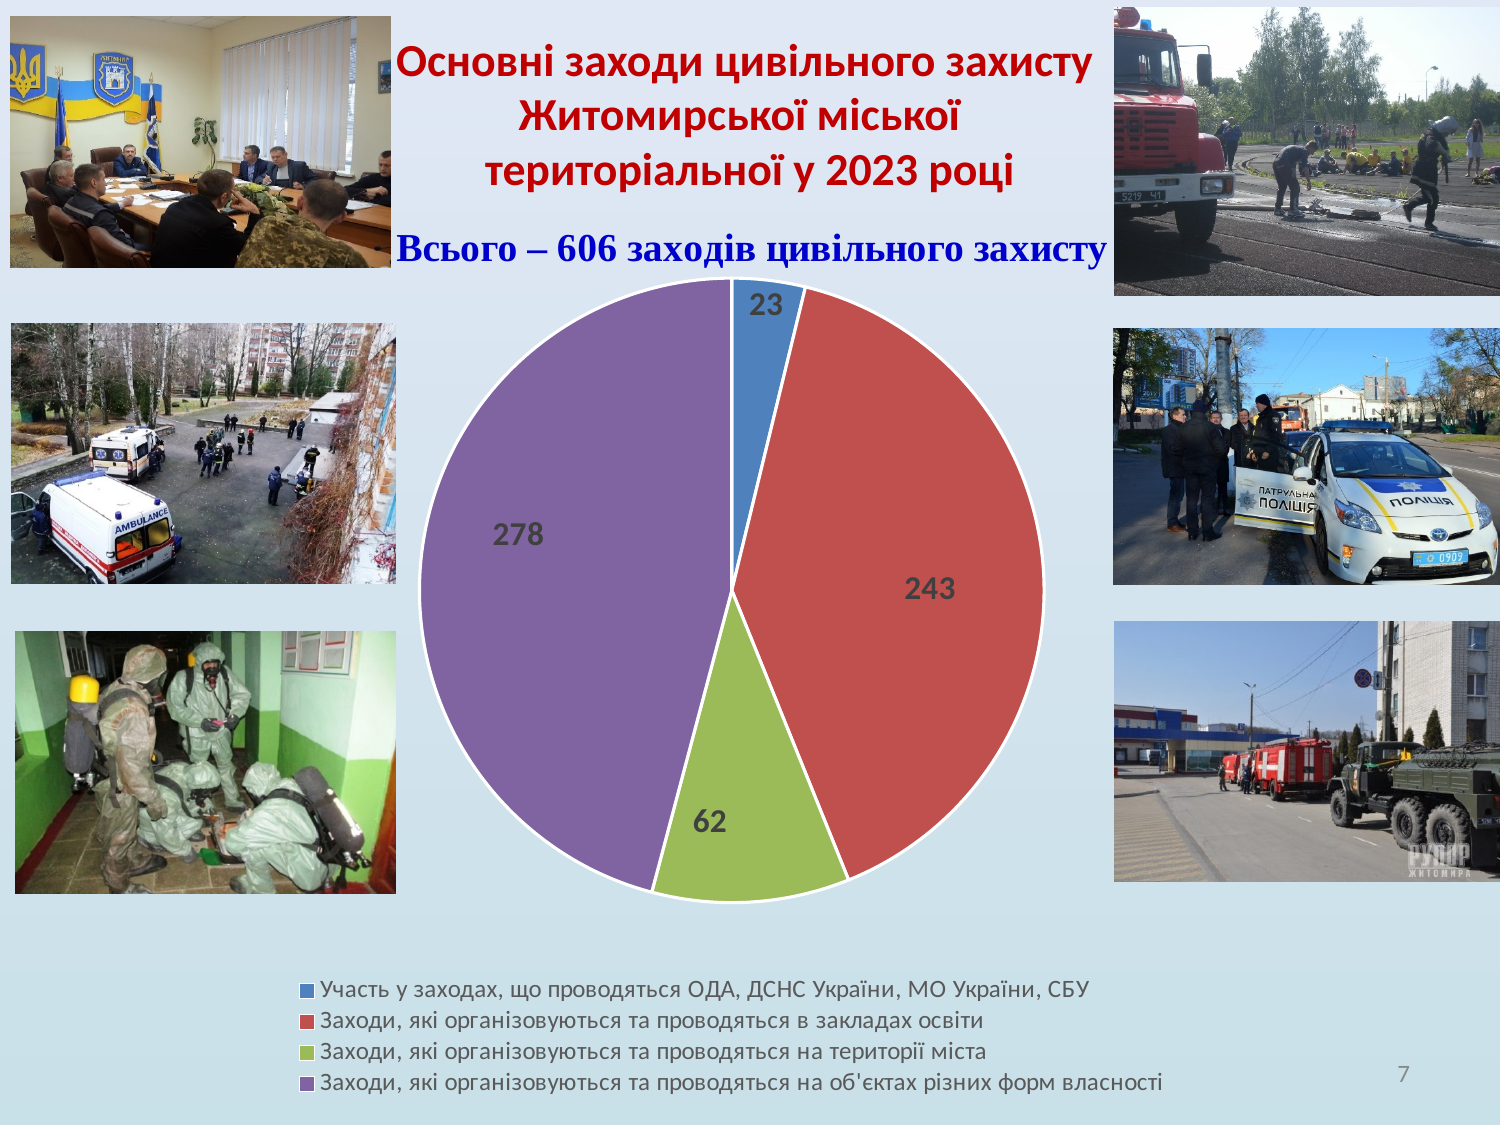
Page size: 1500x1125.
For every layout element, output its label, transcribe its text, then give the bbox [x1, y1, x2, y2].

picture [10, 15, 391, 268]
text_box Основні заходи цивільного захисту Житомирської міської територіальної у 2023 році [394, 22, 1109, 203]
picture [15, 631, 194, 894]
slide_number 7 [1275, 1042, 1425, 1103]
picture [1270, 620, 1500, 882]
picture [1114, 6, 1500, 297]
picture [11, 323, 194, 585]
picture [1270, 328, 1500, 585]
chart [194, 219, 1270, 1103]
